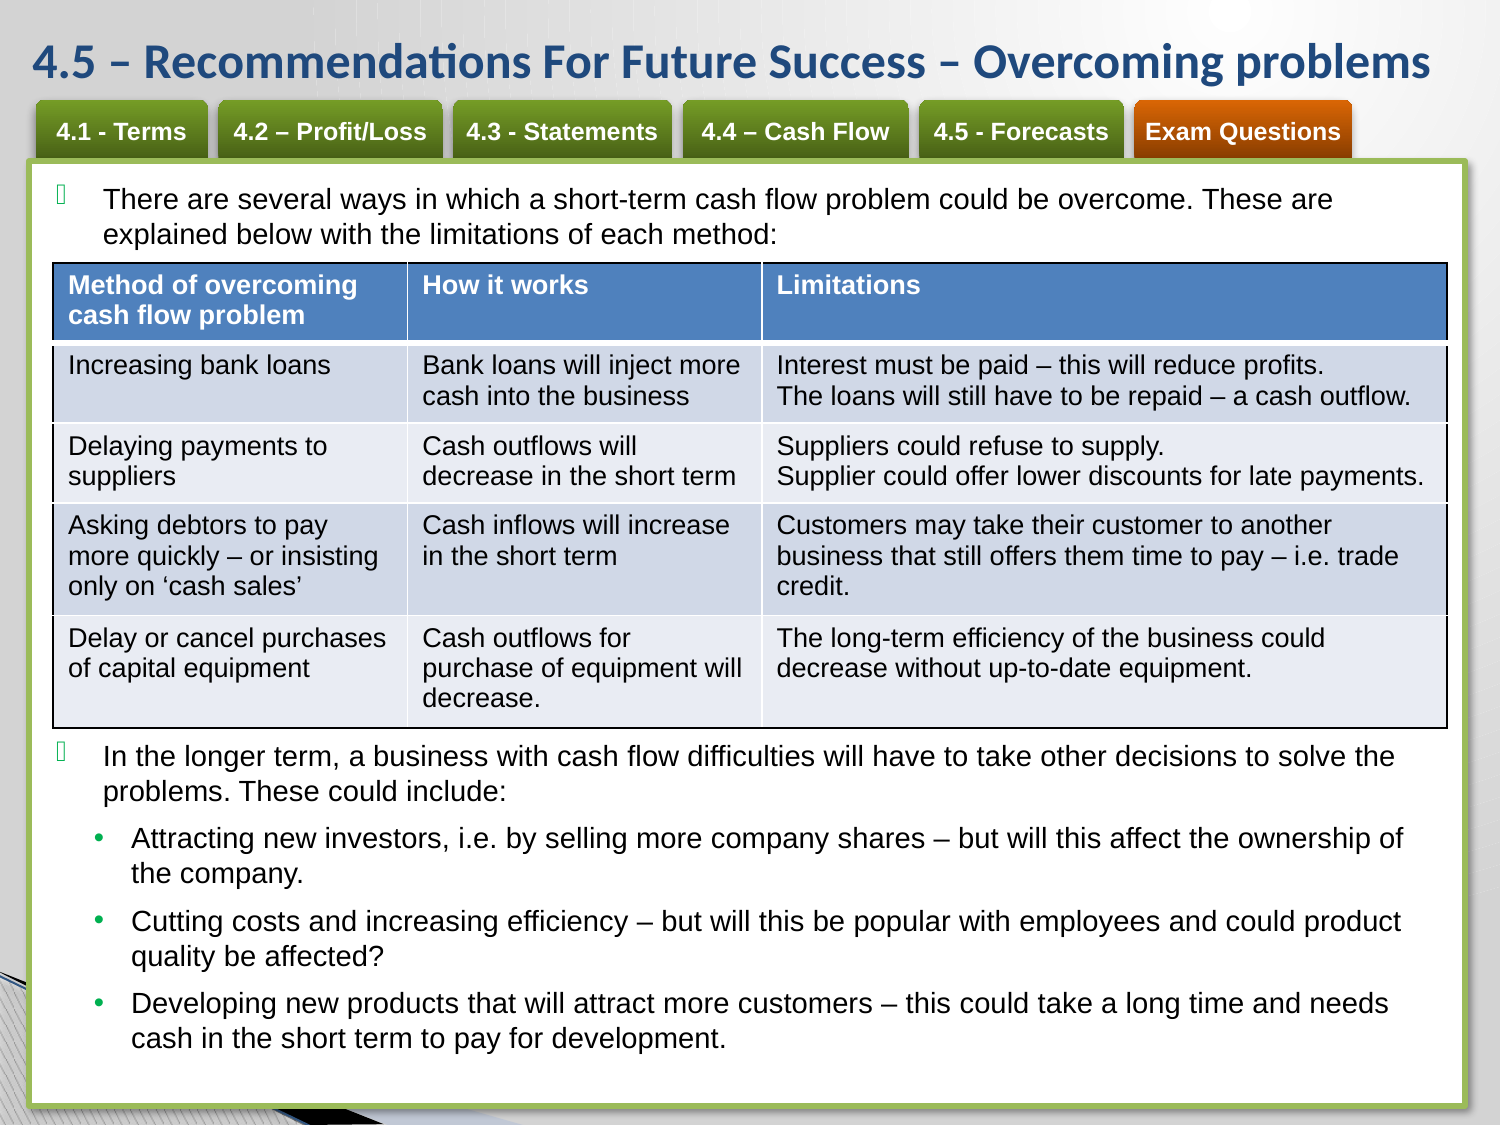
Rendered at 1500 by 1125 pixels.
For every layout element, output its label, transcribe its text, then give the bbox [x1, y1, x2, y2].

table_cell Increasing bank loans [54, 346, 407, 422]
table_header Method of overcoming cash flow problem [54, 264, 407, 340]
table_cell Cash inflows will increase in the short term [408, 504, 761, 615]
table_cell Interest must be paid – this will reduce profits. The loans will still have to be repaid – a cash outflow. [763, 346, 1446, 422]
table_header How it works [408, 264, 761, 340]
table_cell Suppliers could refuse to supply. Supplier could offer lower discounts for late payments. [763, 424, 1446, 502]
table_cell Asking debtors to pay more quickly – or insisting only on ‘cash sales’ [54, 504, 407, 615]
text_box There are several ways in which a short-term cash flow problem could be overcome. These are explained below with the limitations of each method: In the longer term, a business with cash flow difficulties will have to take other decisions to solve the problems. These could include: Attracting new investors, i.e. by selling more company shares – but will this affect the ownership of the company. Cutting costs and increasing efficiency – but will this be popular with employees and could product quality be affected? Developing new products that will attract more customers – this could take a long time and needs cash in the short term to pay for development. [41, 172, 1435, 1062]
table_cell Cash outflows will decrease in the short term [408, 424, 761, 502]
table_header Limitations [763, 264, 1446, 340]
picture [281, 1114, 303, 1125]
table_cell Customers may take their customer to another business that still offers them time to pay – i.e. trade credit. [763, 504, 1446, 615]
title 4.5 – Recommendations For Future Success – Overcoming problems [17, 7, 1471, 110]
table_cell The long-term efficiency of the business could decrease without up-to-date equipment. [763, 616, 1446, 727]
table_cell Delaying payments to suppliers [54, 424, 407, 502]
table_cell Delay or cancel purchases of capital equipment [54, 616, 407, 727]
table_cell Cash outflows for purchase of equipment will decrease. [408, 616, 761, 727]
table_cell Bank loans will inject more cash into the business [408, 346, 761, 422]
